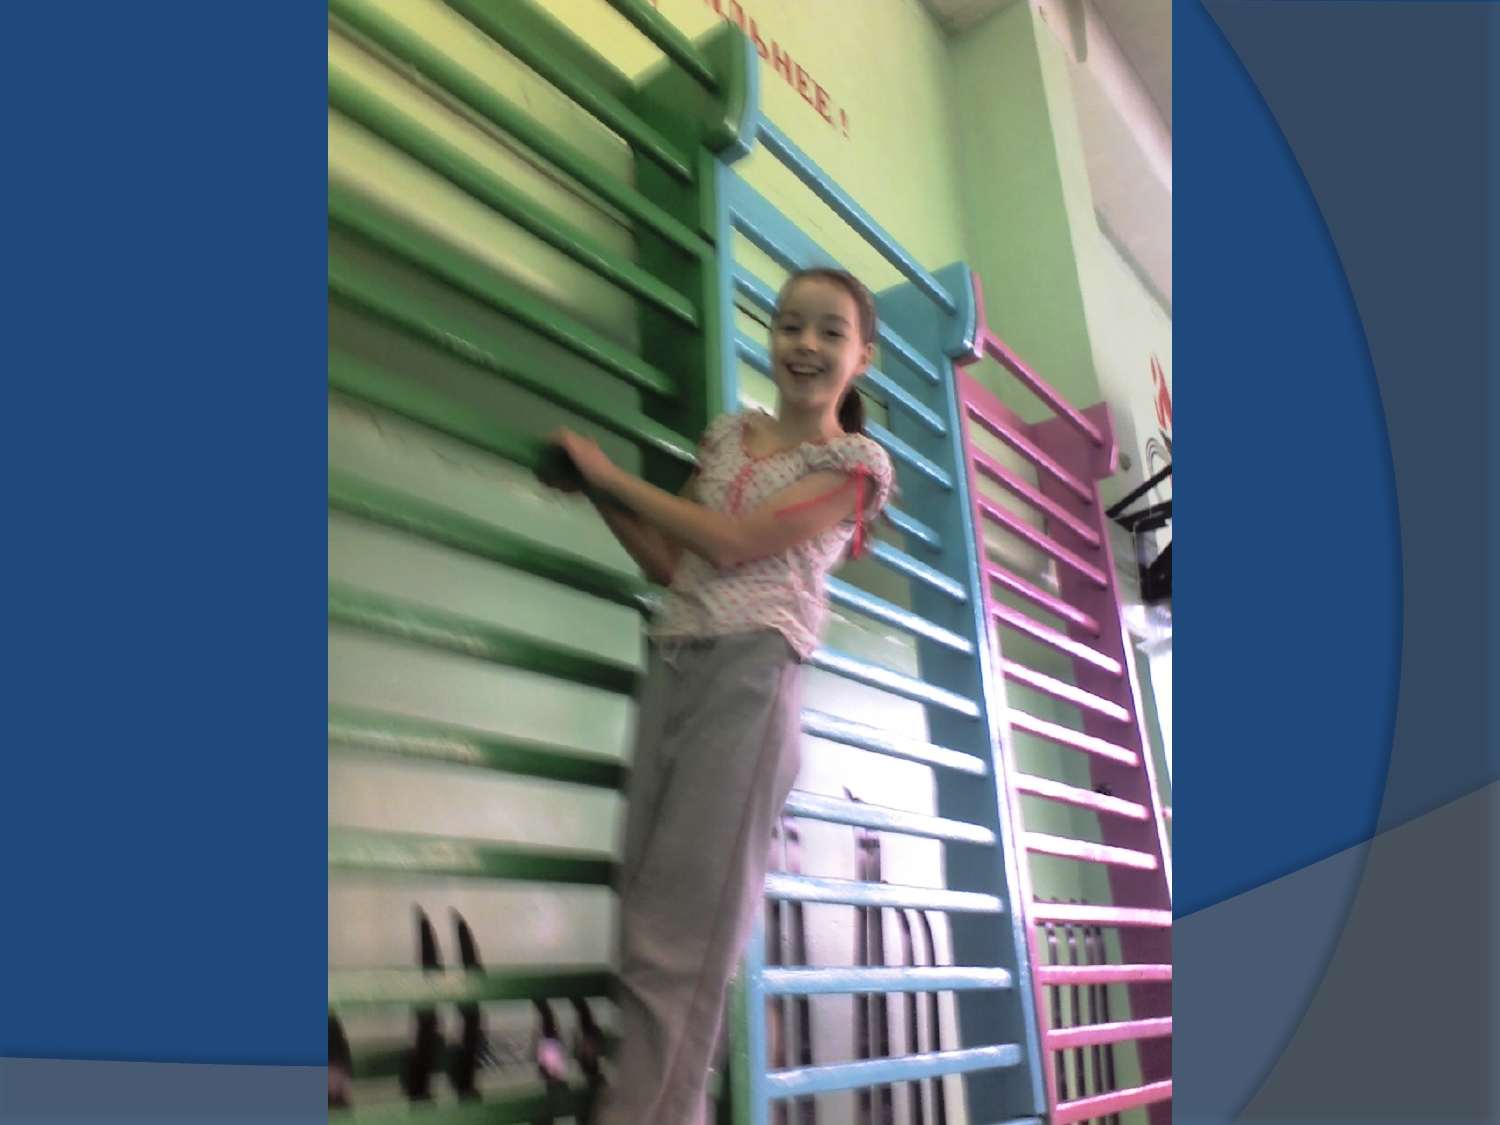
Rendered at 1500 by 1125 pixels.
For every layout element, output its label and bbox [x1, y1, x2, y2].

list [327, 0, 1173, 1125]
